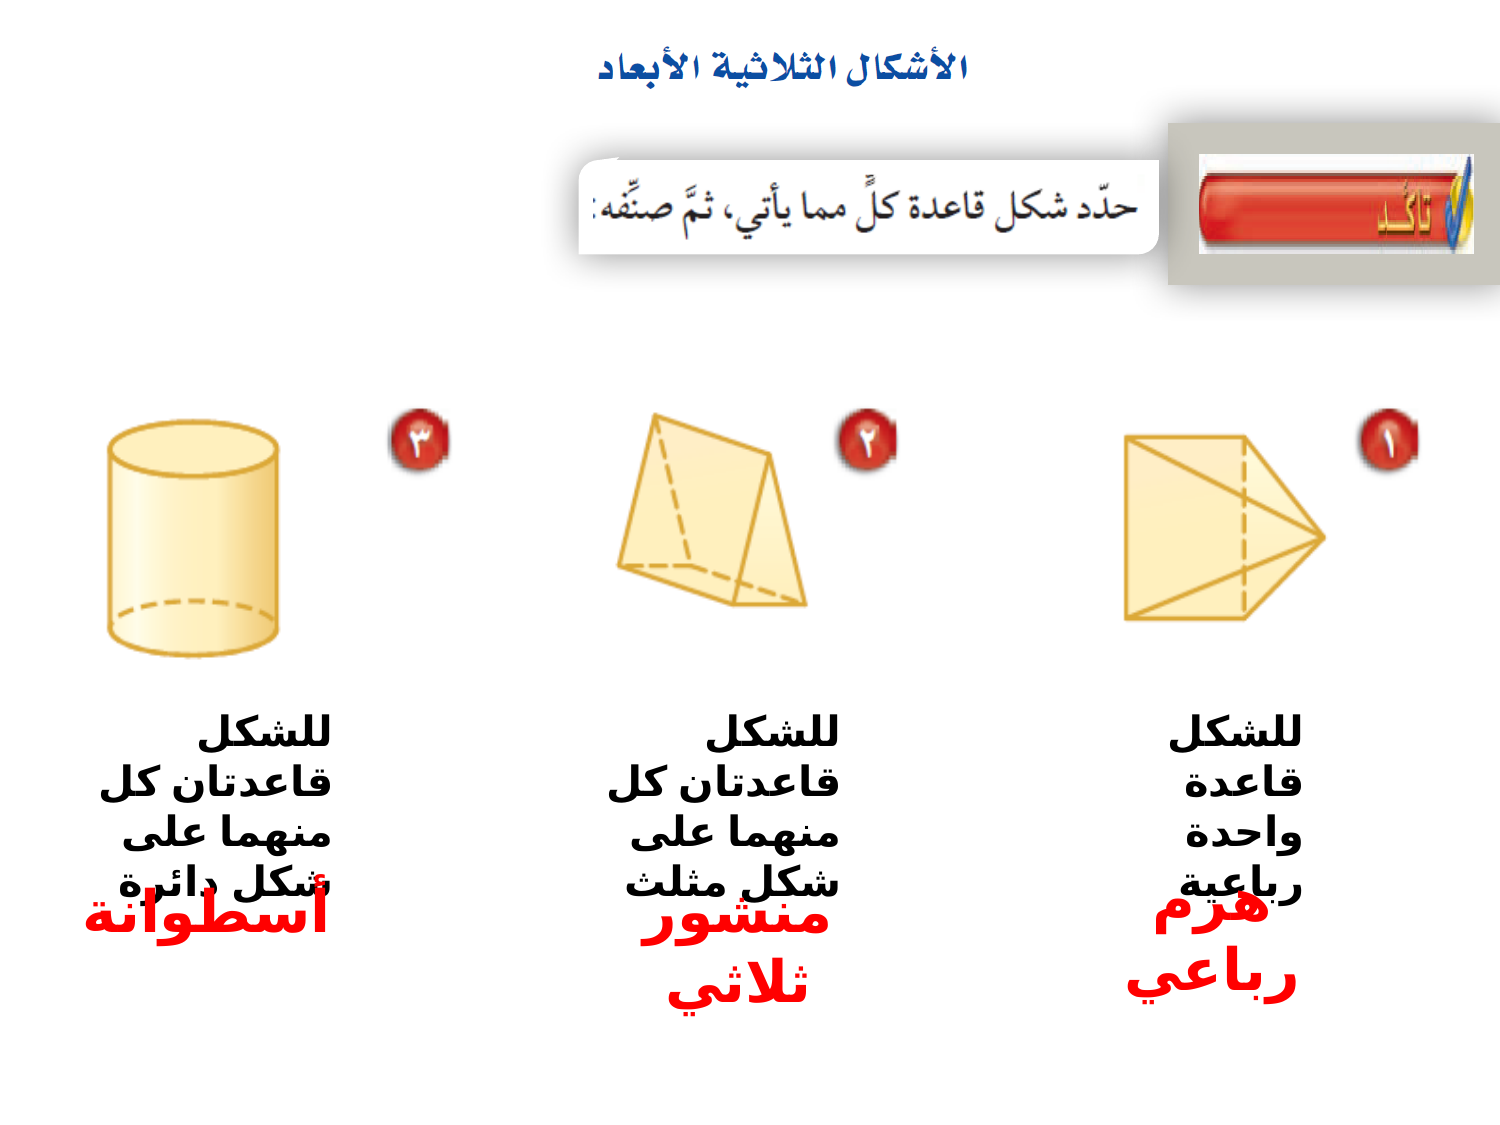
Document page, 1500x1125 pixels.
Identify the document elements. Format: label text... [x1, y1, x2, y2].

text_box للشكل قاعدتان كل منهما على شكل دائرة [41, 697, 349, 913]
text_box أسطوانة [64, 866, 349, 952]
picture [596, 42, 970, 91]
picture [100, 396, 1424, 666]
text_box منشور ثلاثي [596, 866, 880, 1022]
text_box للشكل قاعدة واحدة رباعية [1057, 697, 1320, 913]
text_box للشكل قاعدتان كل منهما على شكل مثلث [549, 697, 857, 913]
text_box هرم رباعي [1080, 854, 1343, 1010]
picture [1198, 153, 1475, 254]
picture [585, 167, 1152, 248]
